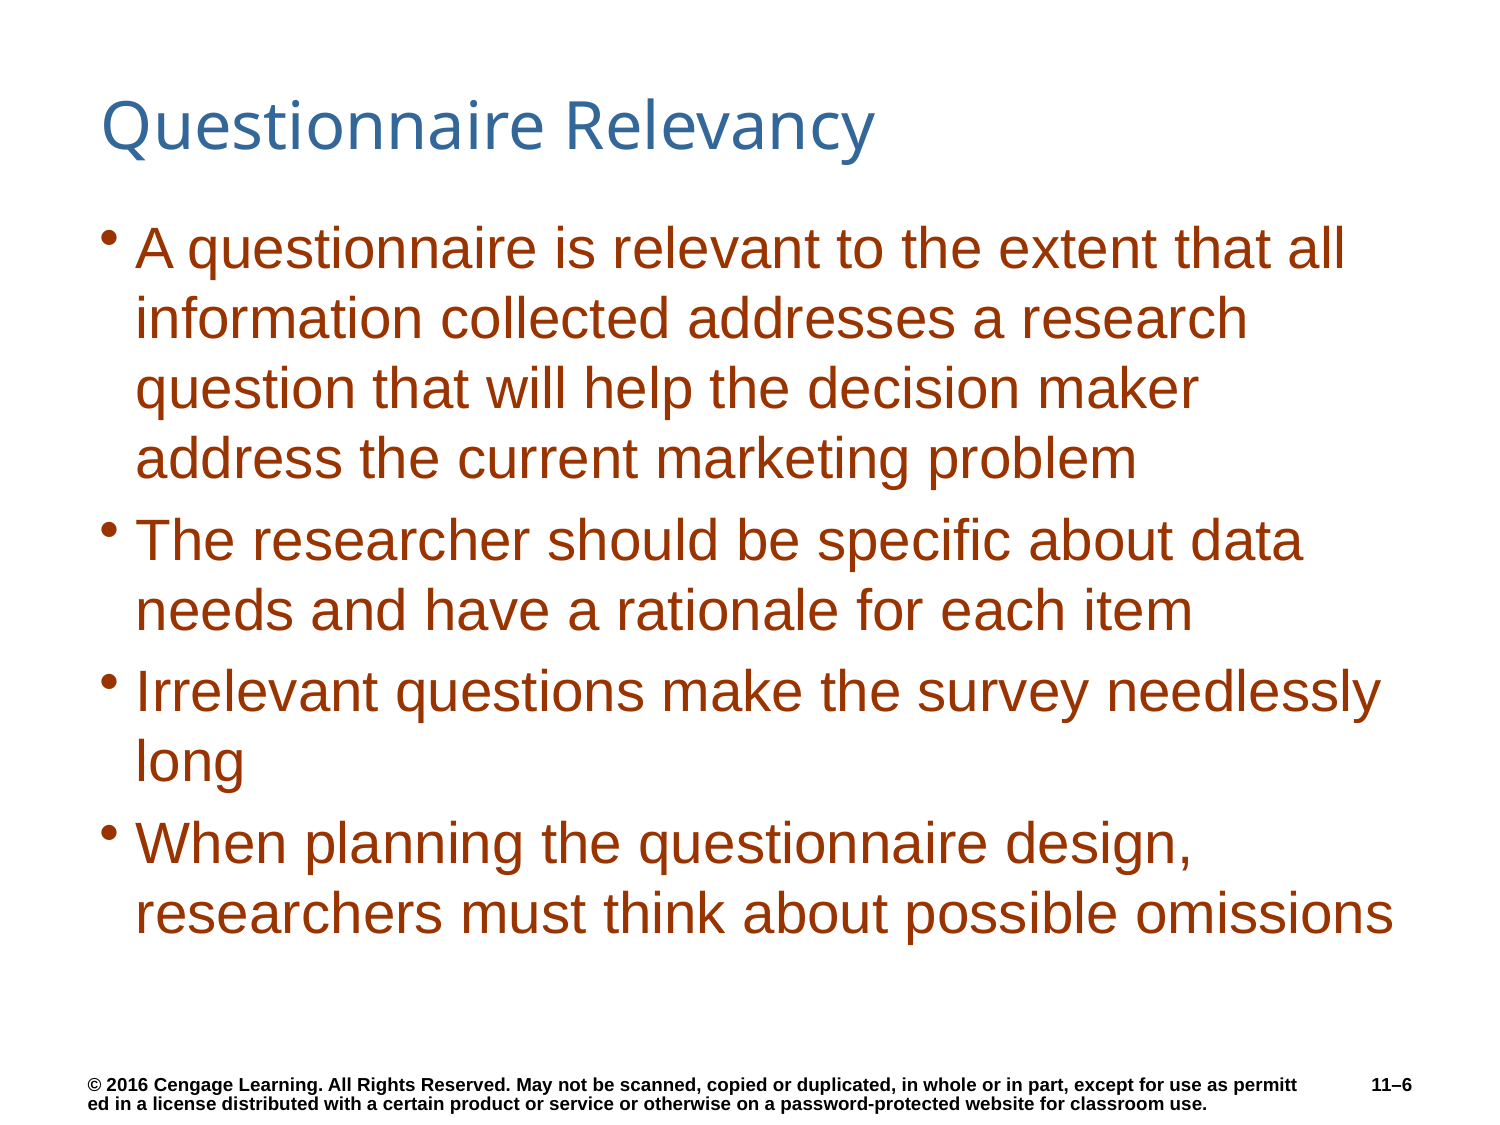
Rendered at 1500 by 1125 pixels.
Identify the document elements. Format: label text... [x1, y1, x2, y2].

title Questionnaire Relevancy [85, 75, 1411, 171]
list A questionnaire is relevant to the extent that all information collected addresses a research question that will help the decision maker address the current marketing problem The researcher should be specific about data needs and have a rationale for each item Irrelevant questions make the survey needlessly long When planning the questionnaire design, researchers must think about possible omissions [84, 202, 1414, 1013]
slide_number 11–6 [1050, 1042, 1413, 1103]
footer © 2016 Cengage Learning. All Rights Reserved. May not be scanned, copied or duplicated, in whole or in part, except for use as permitted in a license distributed with a certain product or service or otherwise on a password-protected website for classroom use. [87, 1057, 1050, 1103]
